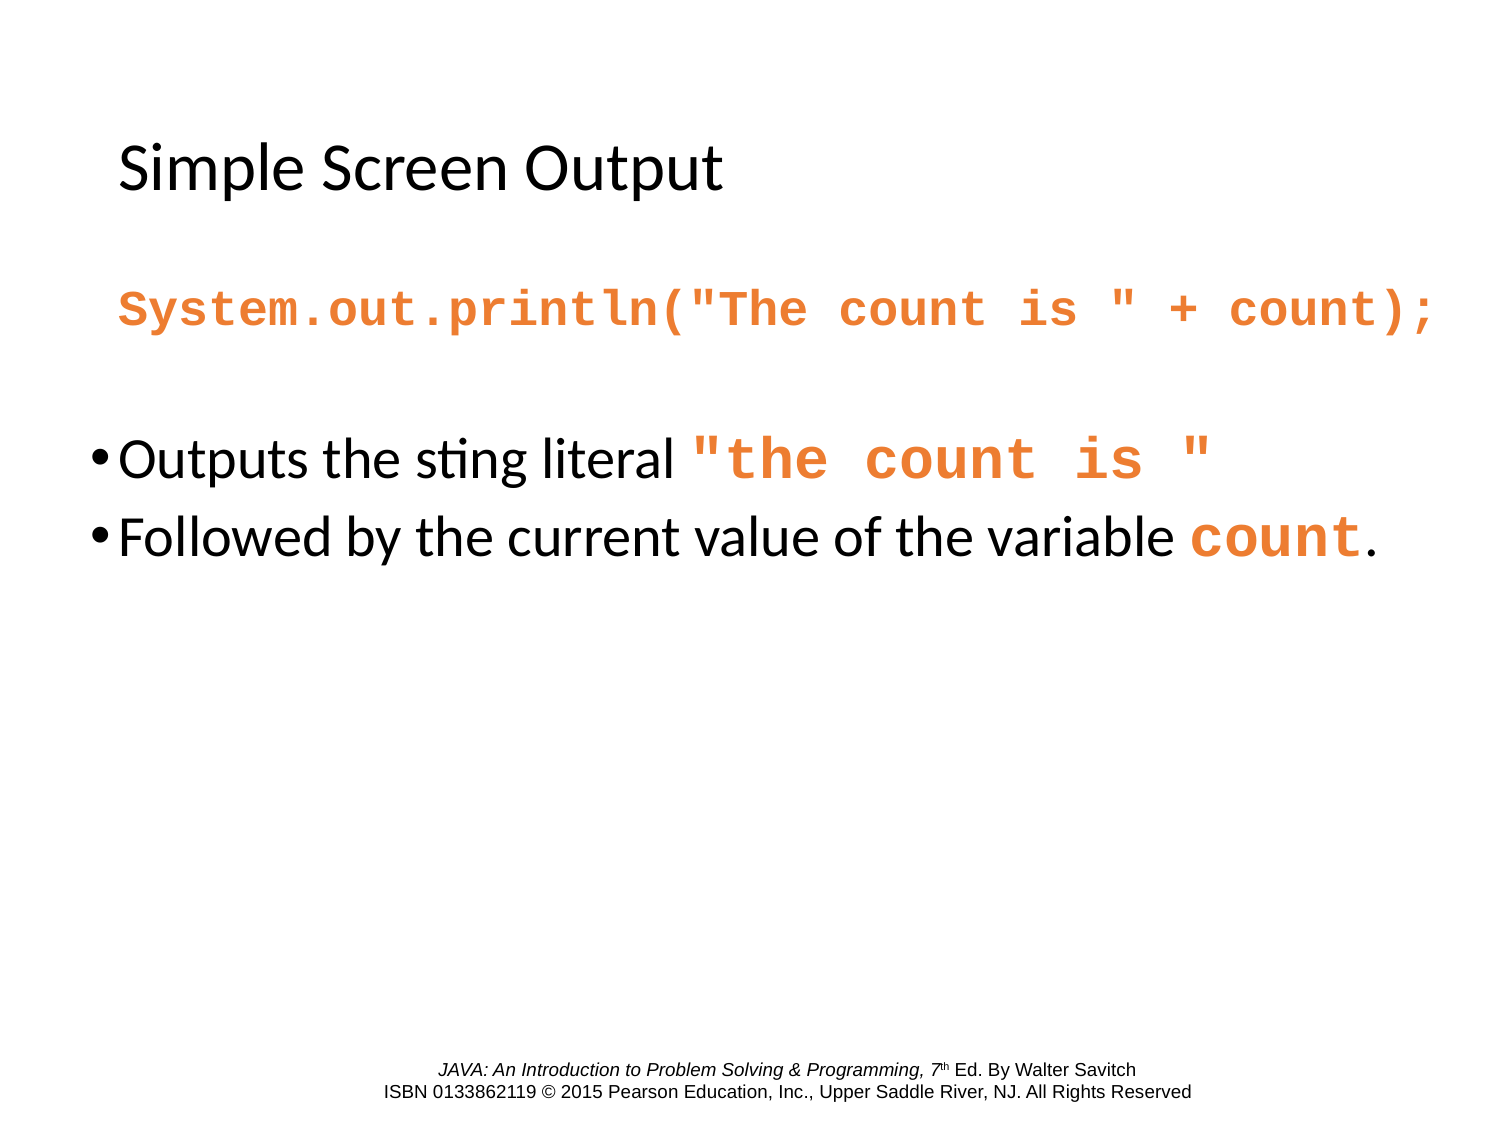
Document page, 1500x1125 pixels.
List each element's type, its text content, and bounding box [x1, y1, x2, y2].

title Simple Screen Output [103, 59, 1397, 275]
list System.out.println("The count is " + count); Outputs the sting literal "the count is " Followed by the current value of the variable count. [75, 275, 1500, 1005]
